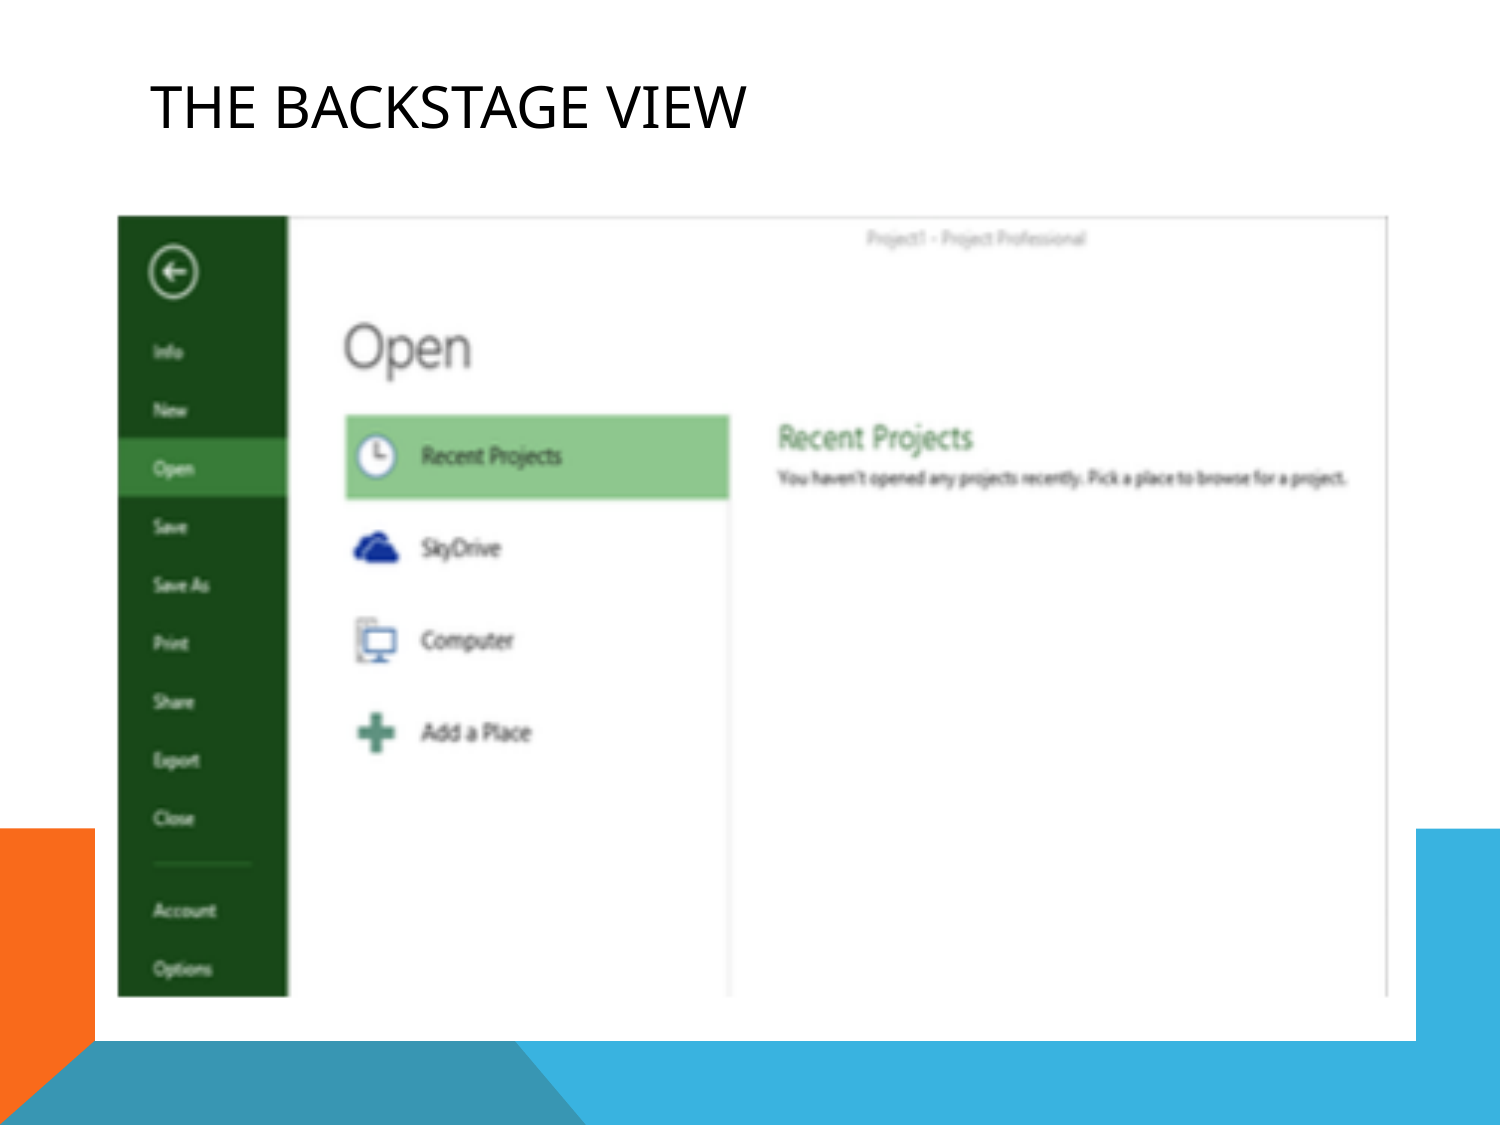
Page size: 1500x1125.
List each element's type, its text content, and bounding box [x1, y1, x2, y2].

picture [95, 174, 1416, 1041]
title The backstage view [135, 60, 1369, 150]
